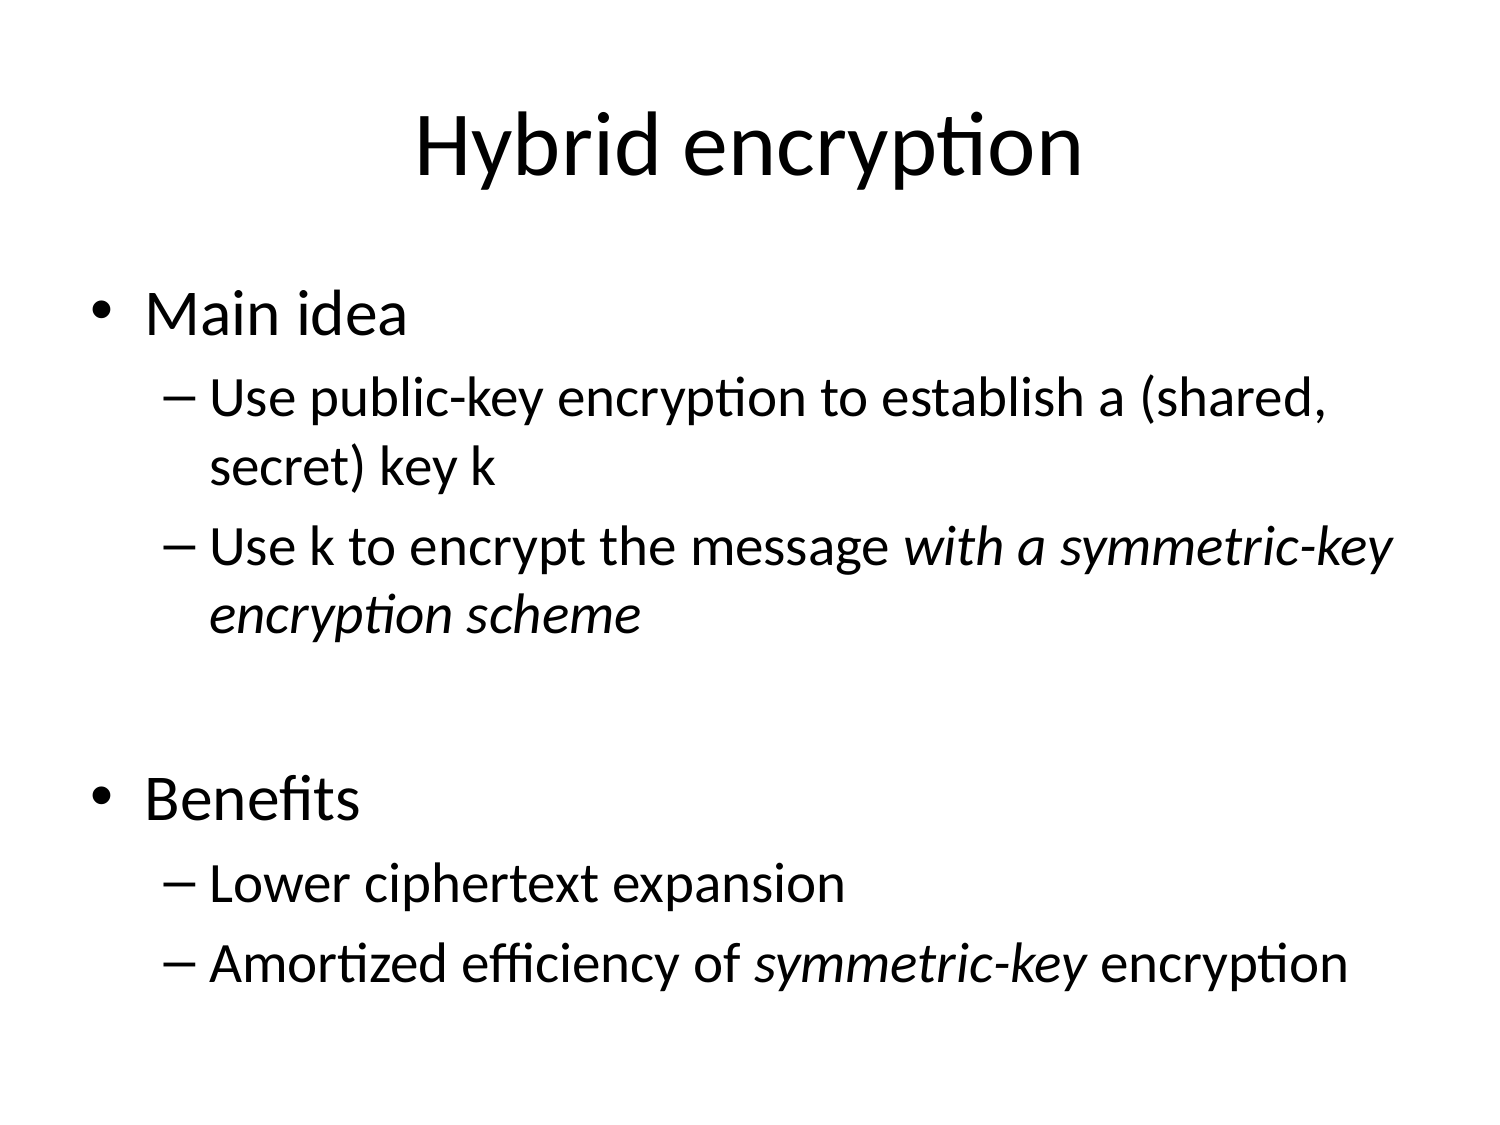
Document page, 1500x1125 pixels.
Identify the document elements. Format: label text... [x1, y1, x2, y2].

title Hybrid encryption [75, 45, 1425, 233]
list Main idea Use public-key encryption to establish a (shared, secret) key k Use k to encrypt the message with a symmetric-key encryption scheme Benefits Lower ciphertext expansion Amortized efficiency of symmetric-key encryption [75, 262, 1425, 1005]
